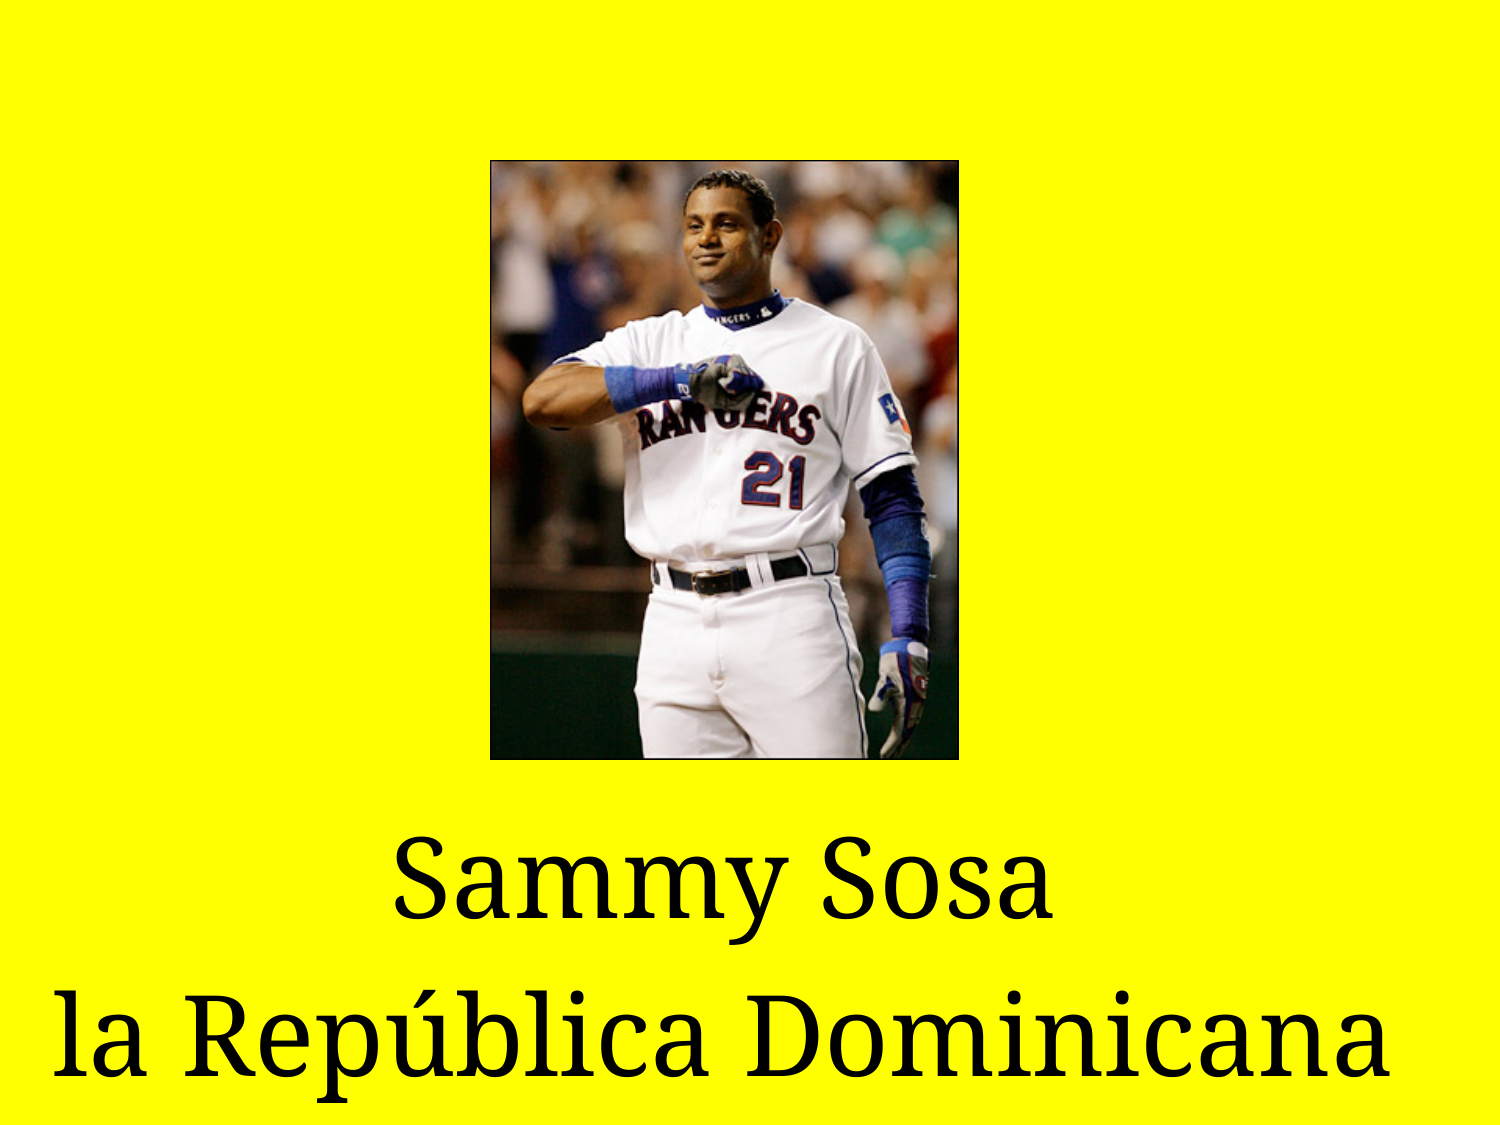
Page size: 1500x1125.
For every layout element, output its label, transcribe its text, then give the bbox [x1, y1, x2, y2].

picture [489, 160, 960, 760]
subtitle Sammy Sosa la República Dominicana [0, 798, 1487, 1087]
